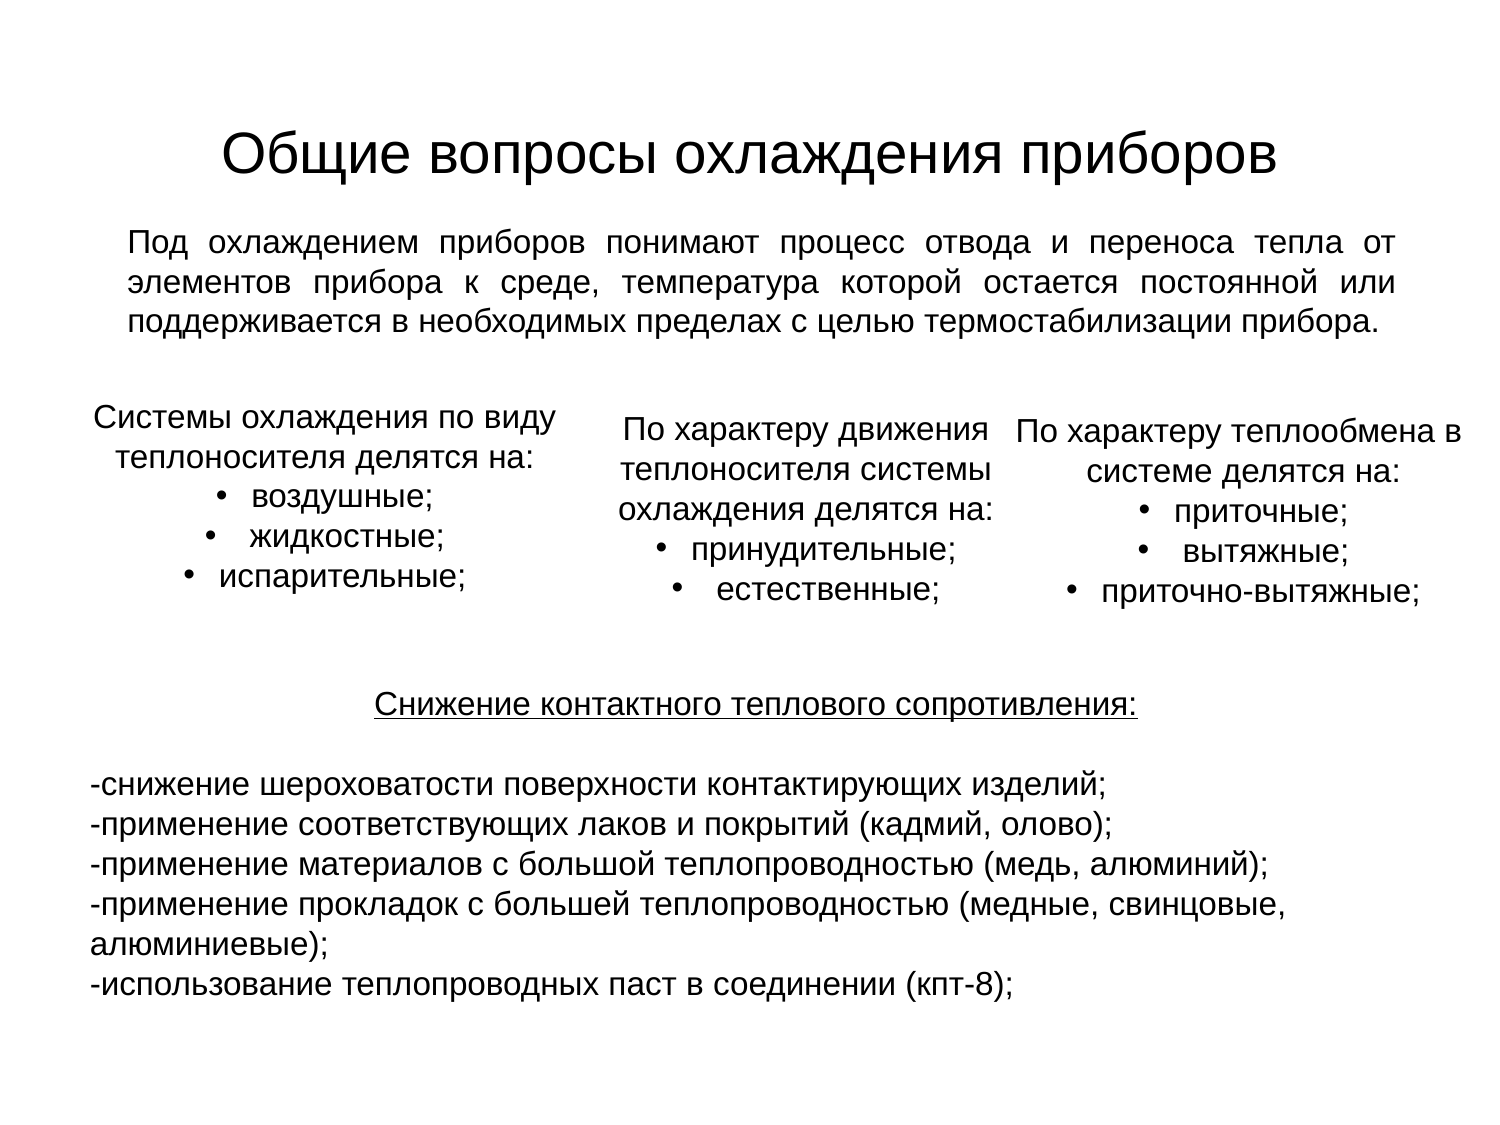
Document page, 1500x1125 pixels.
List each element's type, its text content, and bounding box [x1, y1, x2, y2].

text_box Под охлаждением приборов понимают процесс отвода и переноса тепла от элементов прибора к среде, температура которой остается постоянной или поддерживается в необходимых пределах с целью термостабилизации прибора. [112, 212, 1413, 347]
text_box Снижение контактного теплового сопротивления: -снижение шероховатости поверхности контактирующих изделий; -применение соответствующих лаков и покрытий (кадмий, олово); -применение материалов с большой теплопроводностью (медь, алюминий); -применение прокладок с большей теплопроводностью (медные, свинцовые, алюминиевые); -использование теплопроводных паст в соединении (кпт-8); [74, 674, 1438, 1010]
text_box Системы охлаждения по виду теплоносителя делятся на: воздушные; жидкостные; испарительные; [37, 387, 613, 602]
text_box Общие вопросы охлаждения приборов [112, 74, 1388, 212]
text_box По характеру движения теплоносителя системы охлаждения делятся на: принудительные; естественные; [574, 399, 1038, 615]
text_box По характеру теплообмена в системе делятся на: приточные; вытяжные; приточно-вытяжные; [987, 401, 1500, 617]
